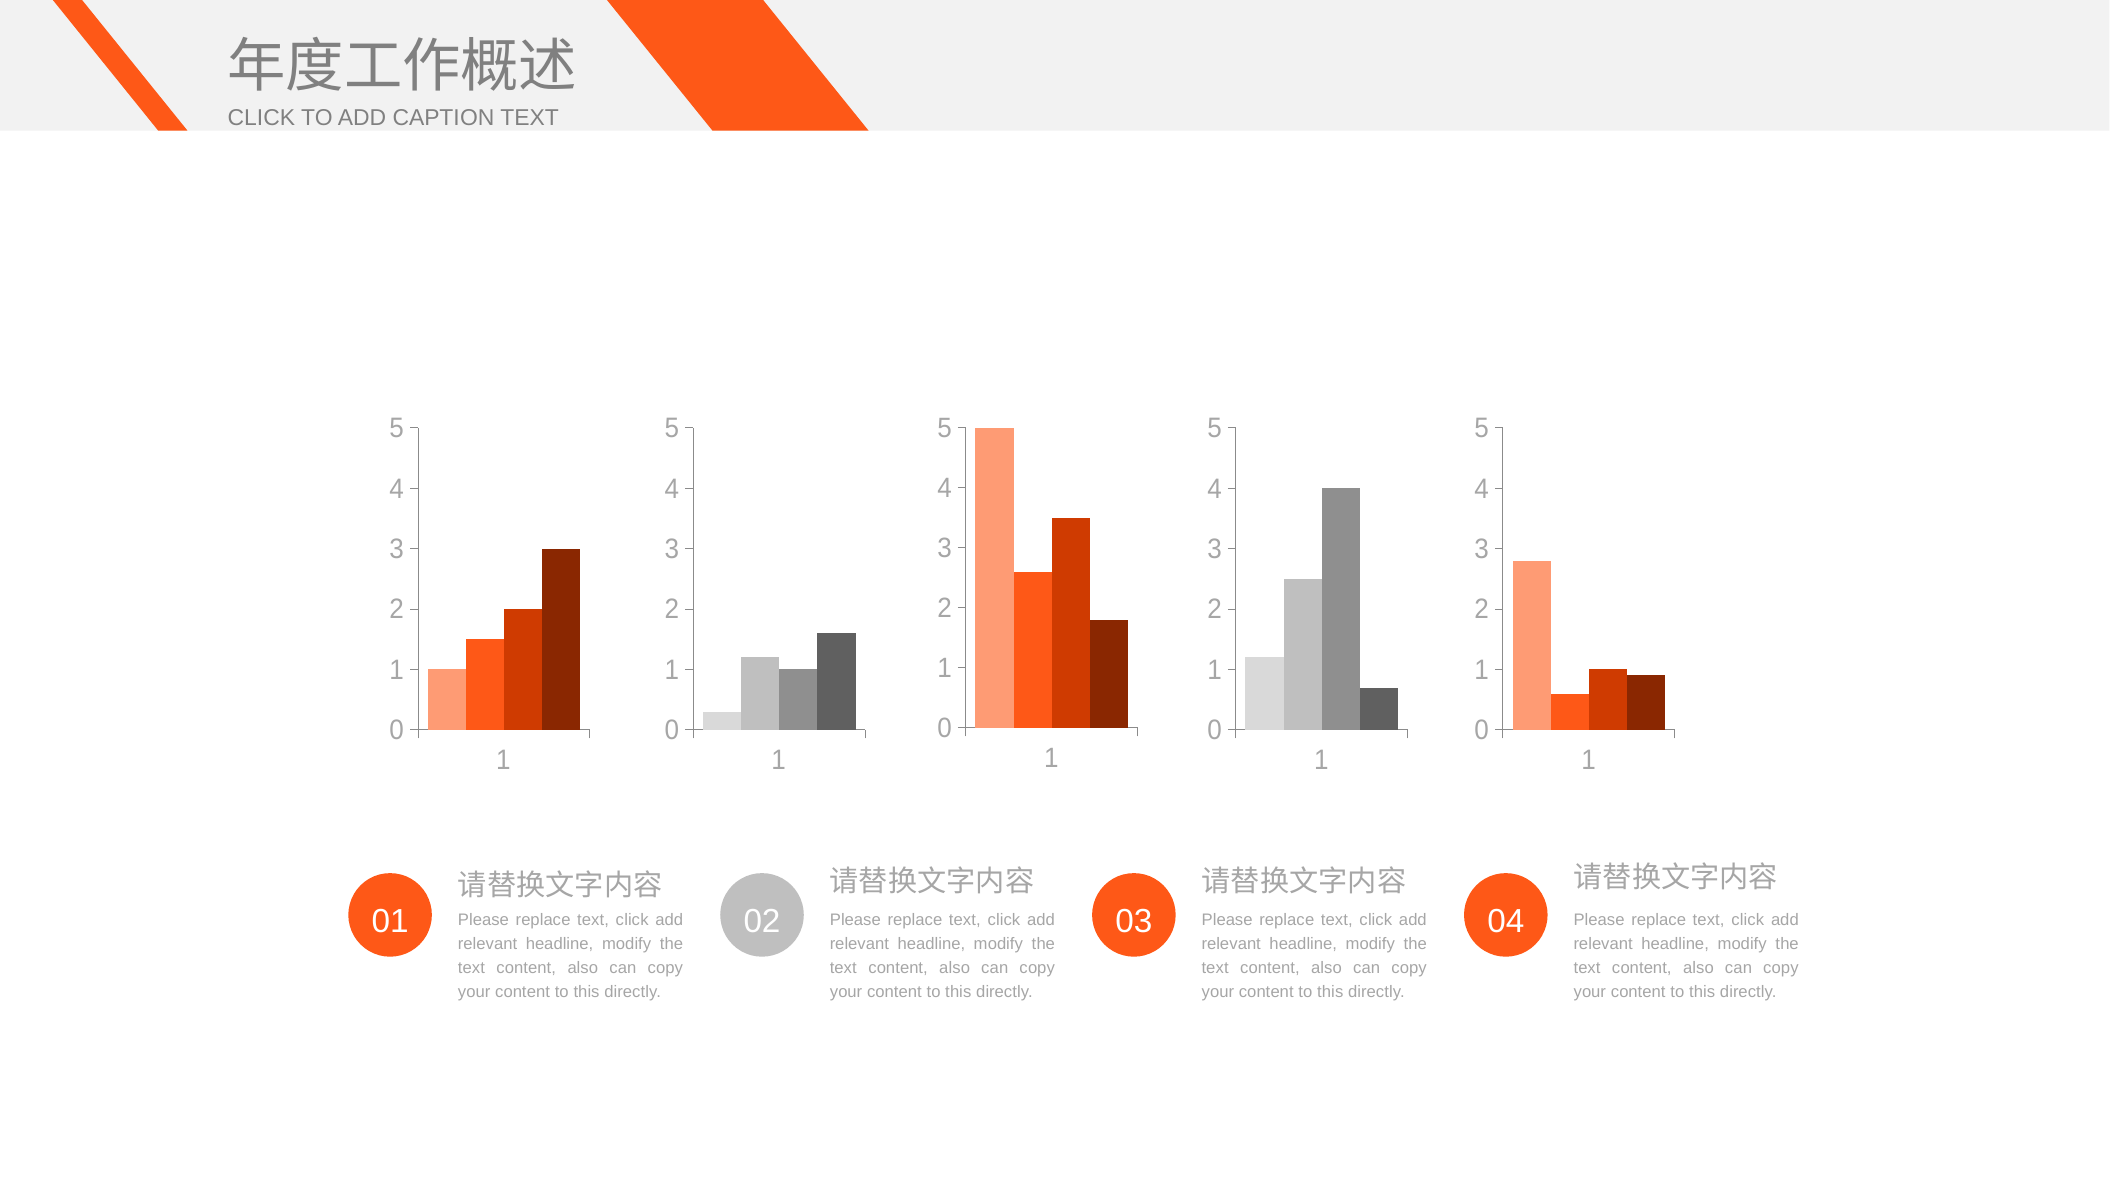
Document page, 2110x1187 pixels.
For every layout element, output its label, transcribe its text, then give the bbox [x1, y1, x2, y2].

chart [937, 412, 1142, 776]
text_box CLICK TO ADD CAPTION TEXT [227, 102, 607, 131]
chart [1207, 412, 1412, 776]
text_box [348, 851, 1800, 1000]
chart [1474, 412, 1679, 776]
chart [664, 412, 869, 776]
chart [389, 412, 594, 776]
text_box 年度工作概述 [227, 27, 607, 98]
